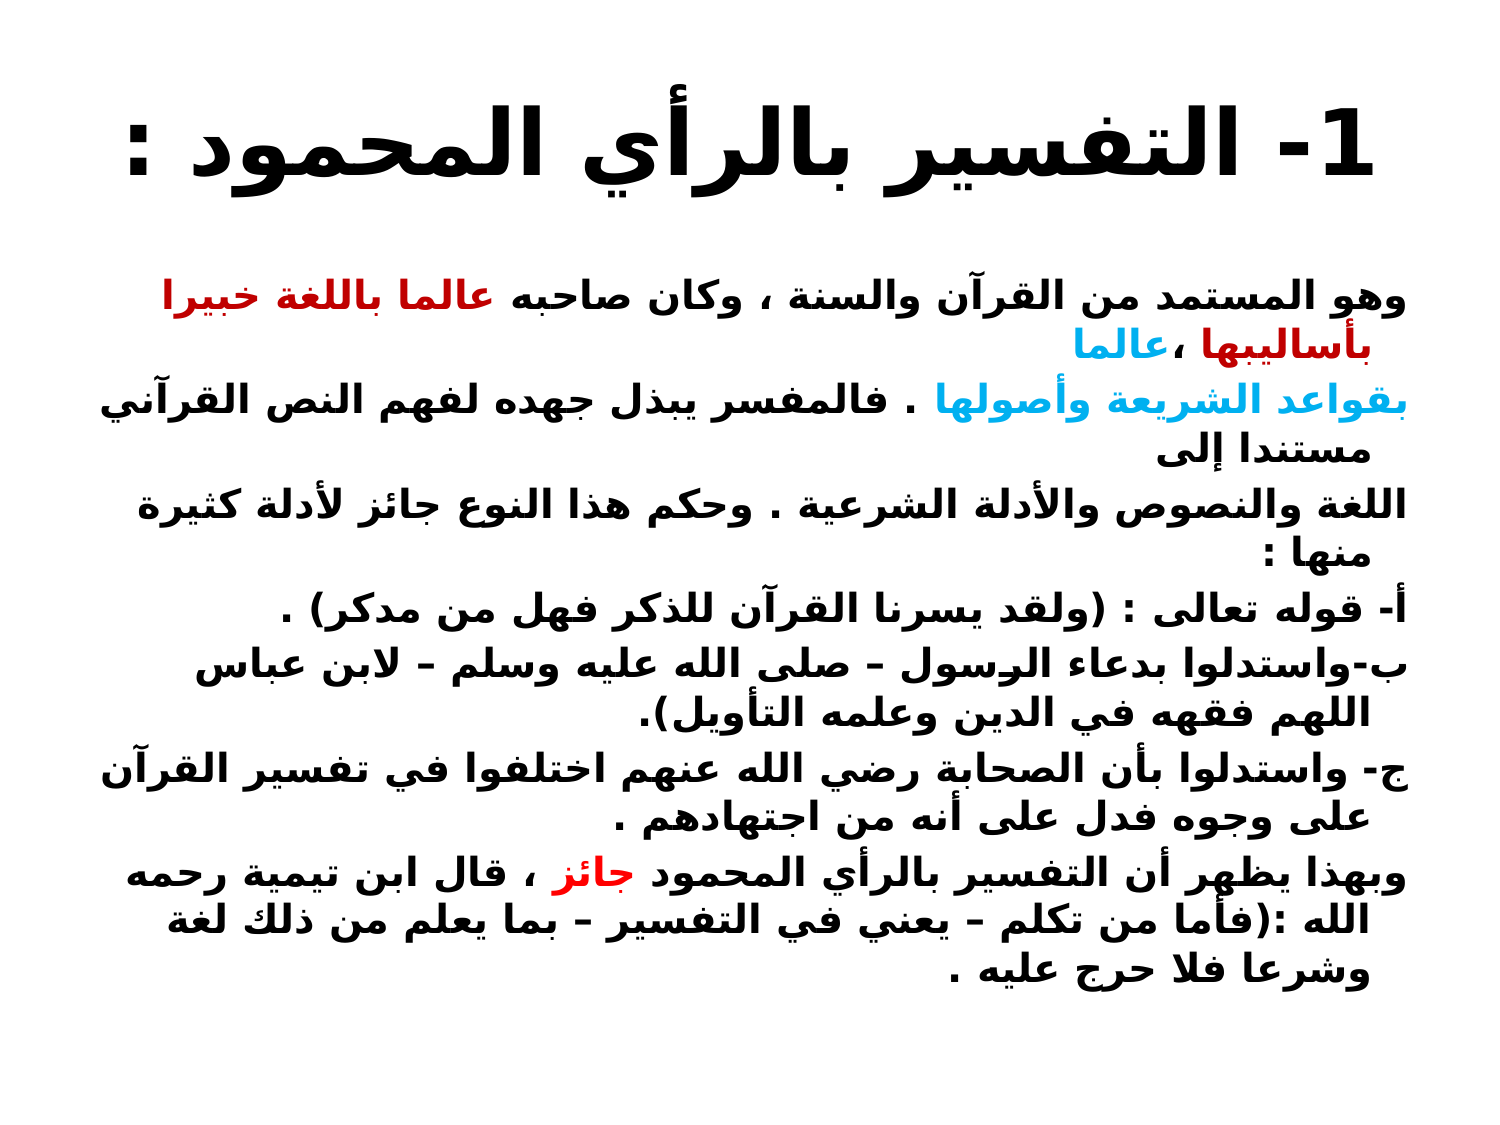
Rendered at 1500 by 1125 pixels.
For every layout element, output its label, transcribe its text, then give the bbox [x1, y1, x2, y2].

list وهو المستمد من القرآن والسنة ، وكان صاحبه عالما باللغة خبيرا بأساليبها ،عالما بقواعد الشريعة وأصولها . فالمفسر يبذل جهده لفهم النص القرآني مستندا إلى اللغة والنصوص والأدلة الشرعية . وحكم هذا النوع جائز لأدلة كثيرة منها : أ- قوله تعالى : (ولقد يسرنا القرآن للذكر فهل من مدكر) . ب-واستدلوا بدعاء الرسول – صلى الله عليه وسلم – لابن عباس اللهم فقهه في الدين وعلمه التأويل). ج- واستدلوا بأن الصحابة رضي الله عنهم اختلفوا في تفسير القرآن على وجوه فدل على أنه من اجتهادهم . وبهذا يظهر أن التفسير بالرأي المحمود جائز ، قال ابن تيمية رحمه الله :(فأما من تكلم – يعني في التفسير – بما يعلم من ذلك لغة وشرعا فلا حرج عليه . [75, 262, 1425, 1005]
title 1- التفسير بالرأي المحمود : [75, 45, 1425, 233]
